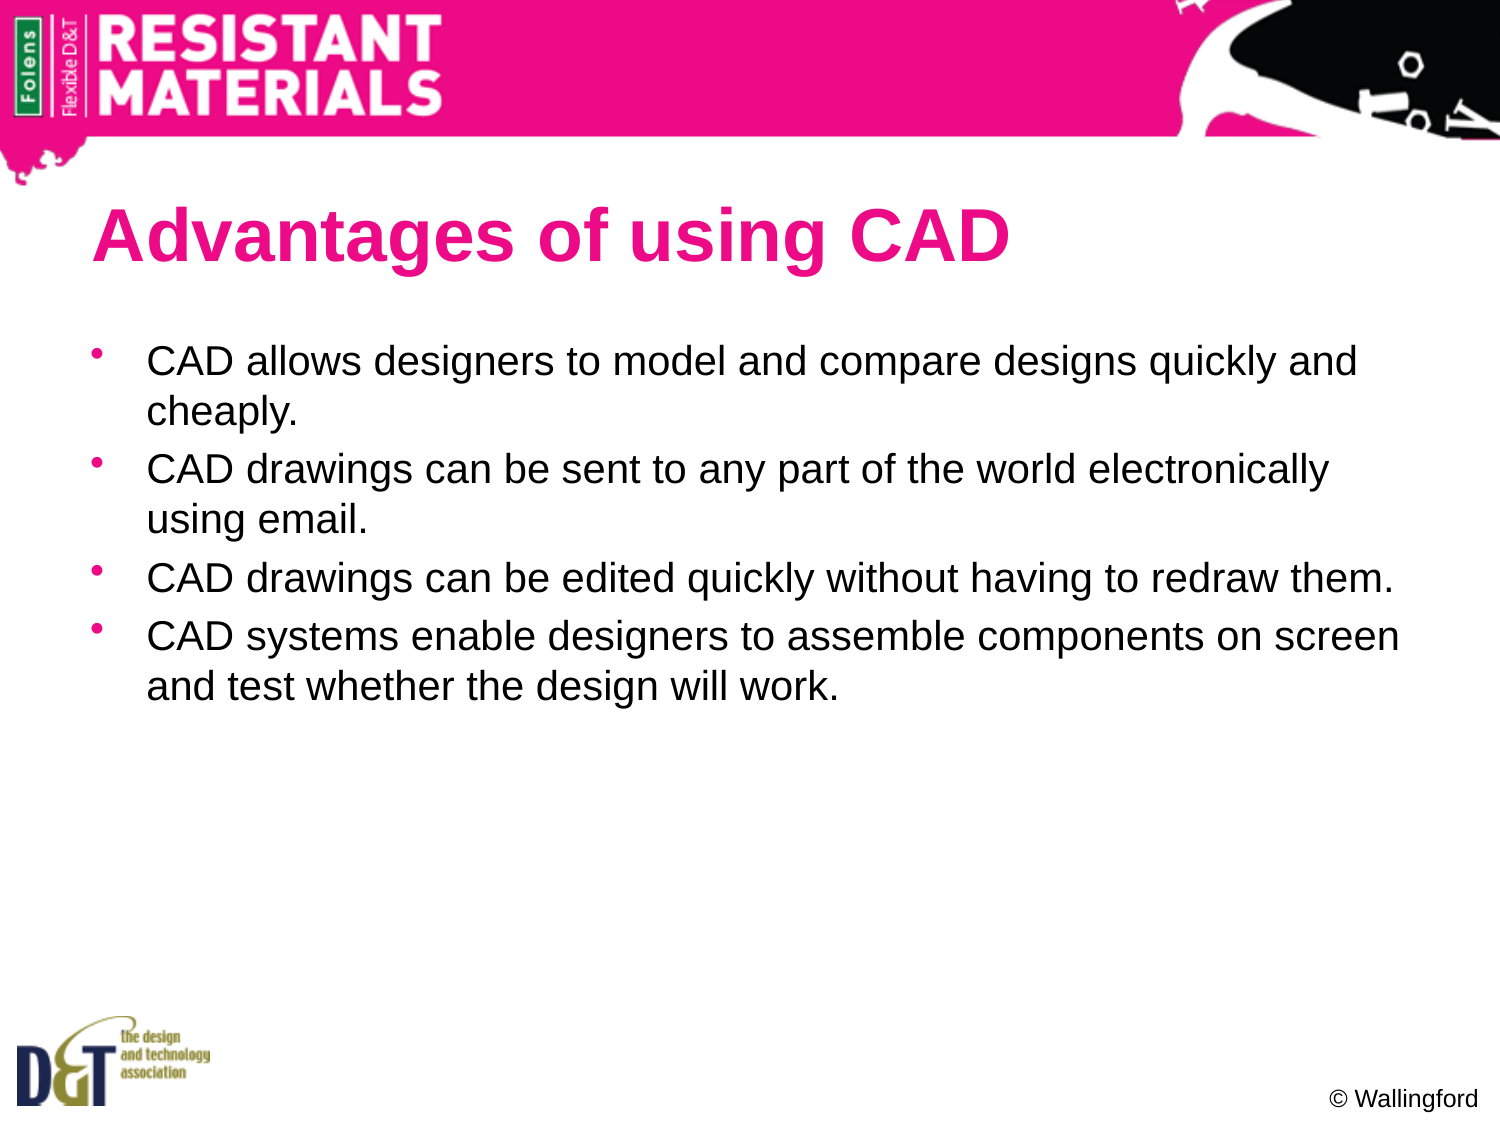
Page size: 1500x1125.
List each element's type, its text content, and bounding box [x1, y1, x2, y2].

title Advantages of using CAD [76, 160, 1427, 301]
list CAD allows designers to model and compare designs quickly and cheaply. CAD drawings can be sent to any part of the world electronically using email. CAD drawings can be edited quickly without having to redraw them. CAD systems enable designers to assemble components on screen and test whether the design will work. [75, 326, 1425, 1005]
picture [0, 0, 1500, 1125]
text_box © Wallingford [1257, 1074, 1495, 1125]
